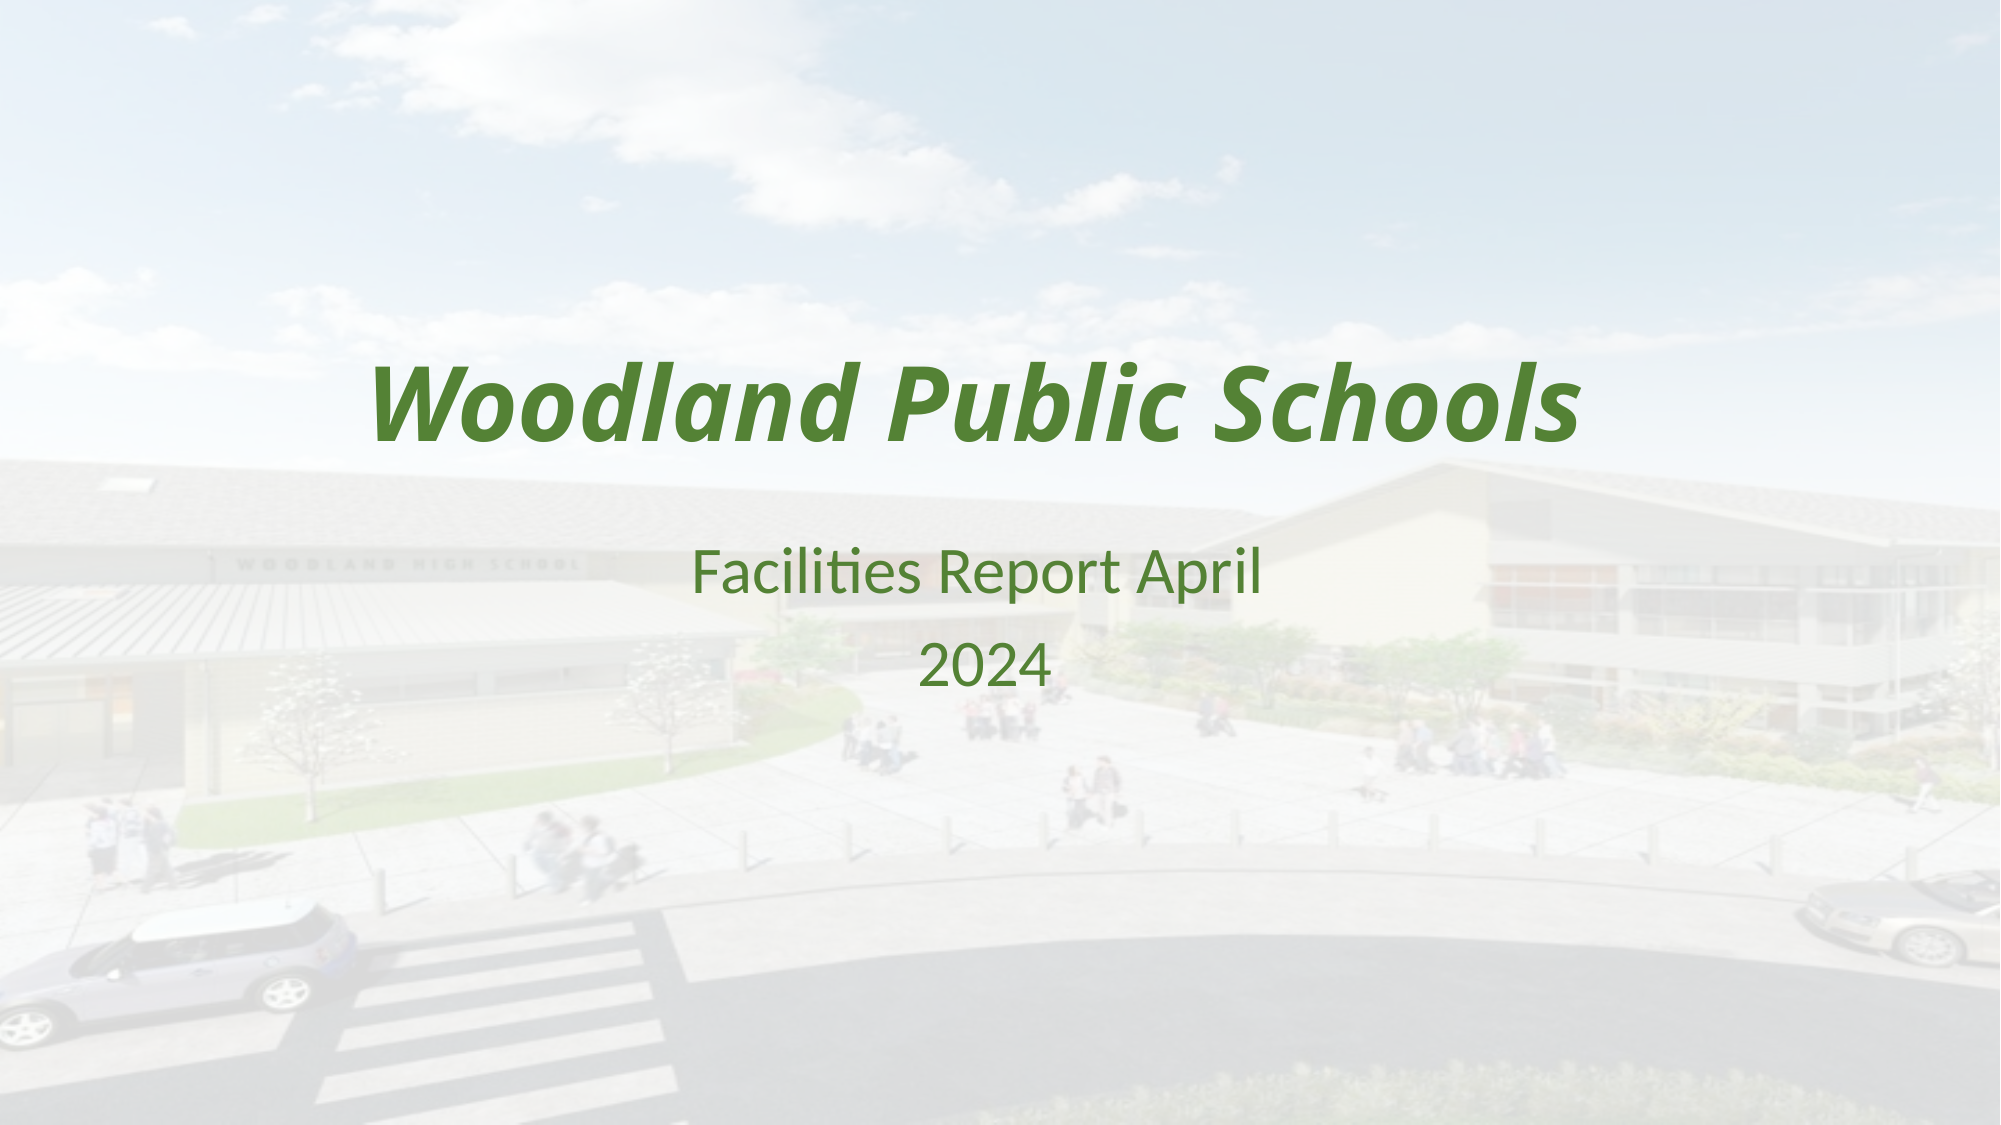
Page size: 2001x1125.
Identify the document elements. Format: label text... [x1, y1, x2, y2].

title Woodland Public Schools [200, 80, 1750, 472]
subtitle Facilities Report April 2024 [227, 528, 1728, 781]
